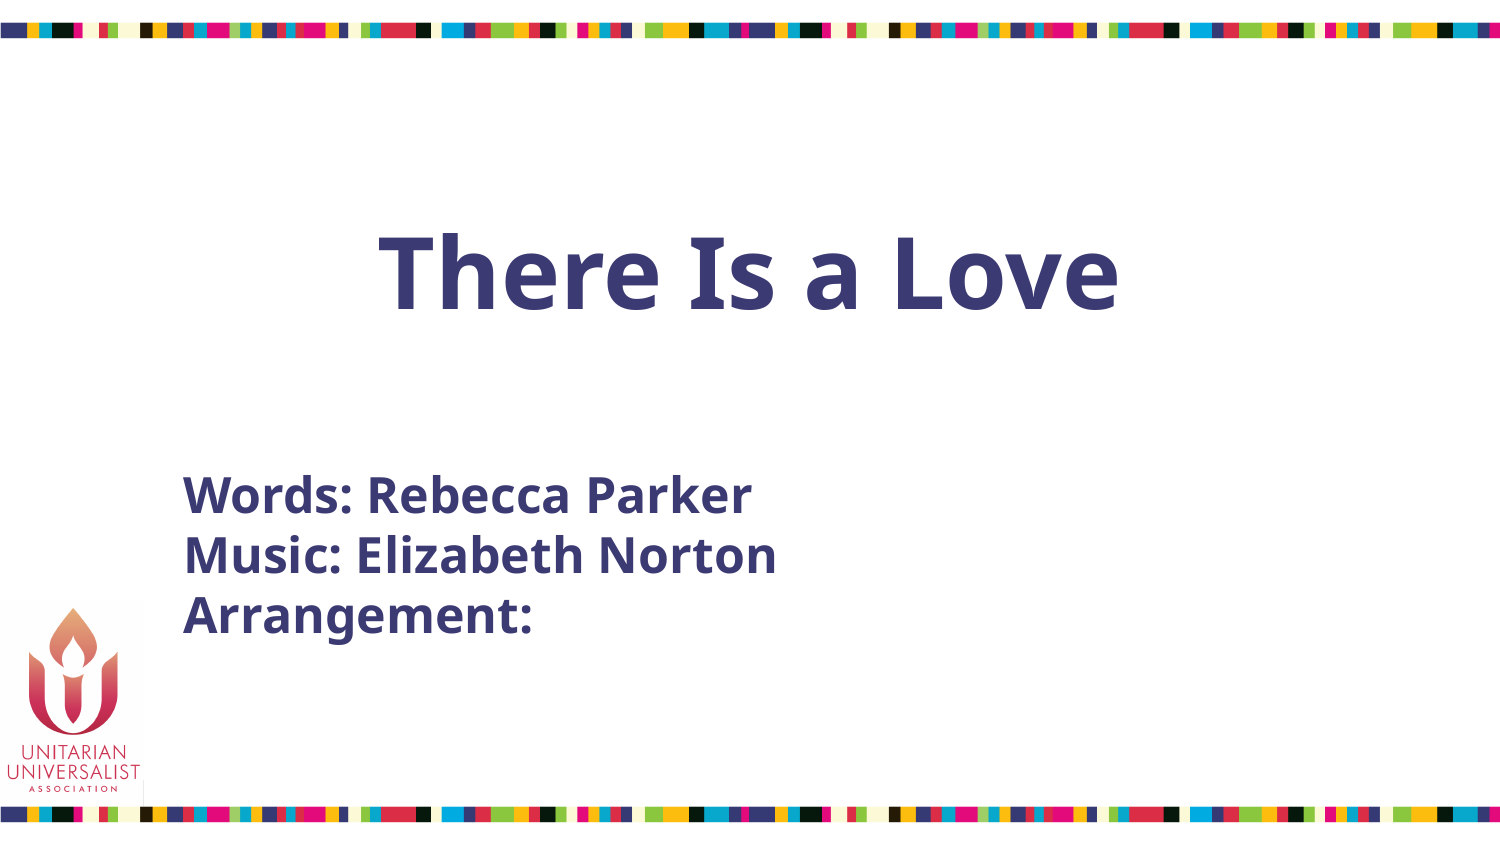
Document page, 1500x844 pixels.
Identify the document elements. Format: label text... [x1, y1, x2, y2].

picture [0, 22, 1500, 40]
text_box Words: Rebecca Parker Music: Elizabeth Norton Arrangement: [168, 448, 1495, 659]
picture [0, 600, 1500, 824]
text_box There Is a Love [74, 75, 1425, 345]
